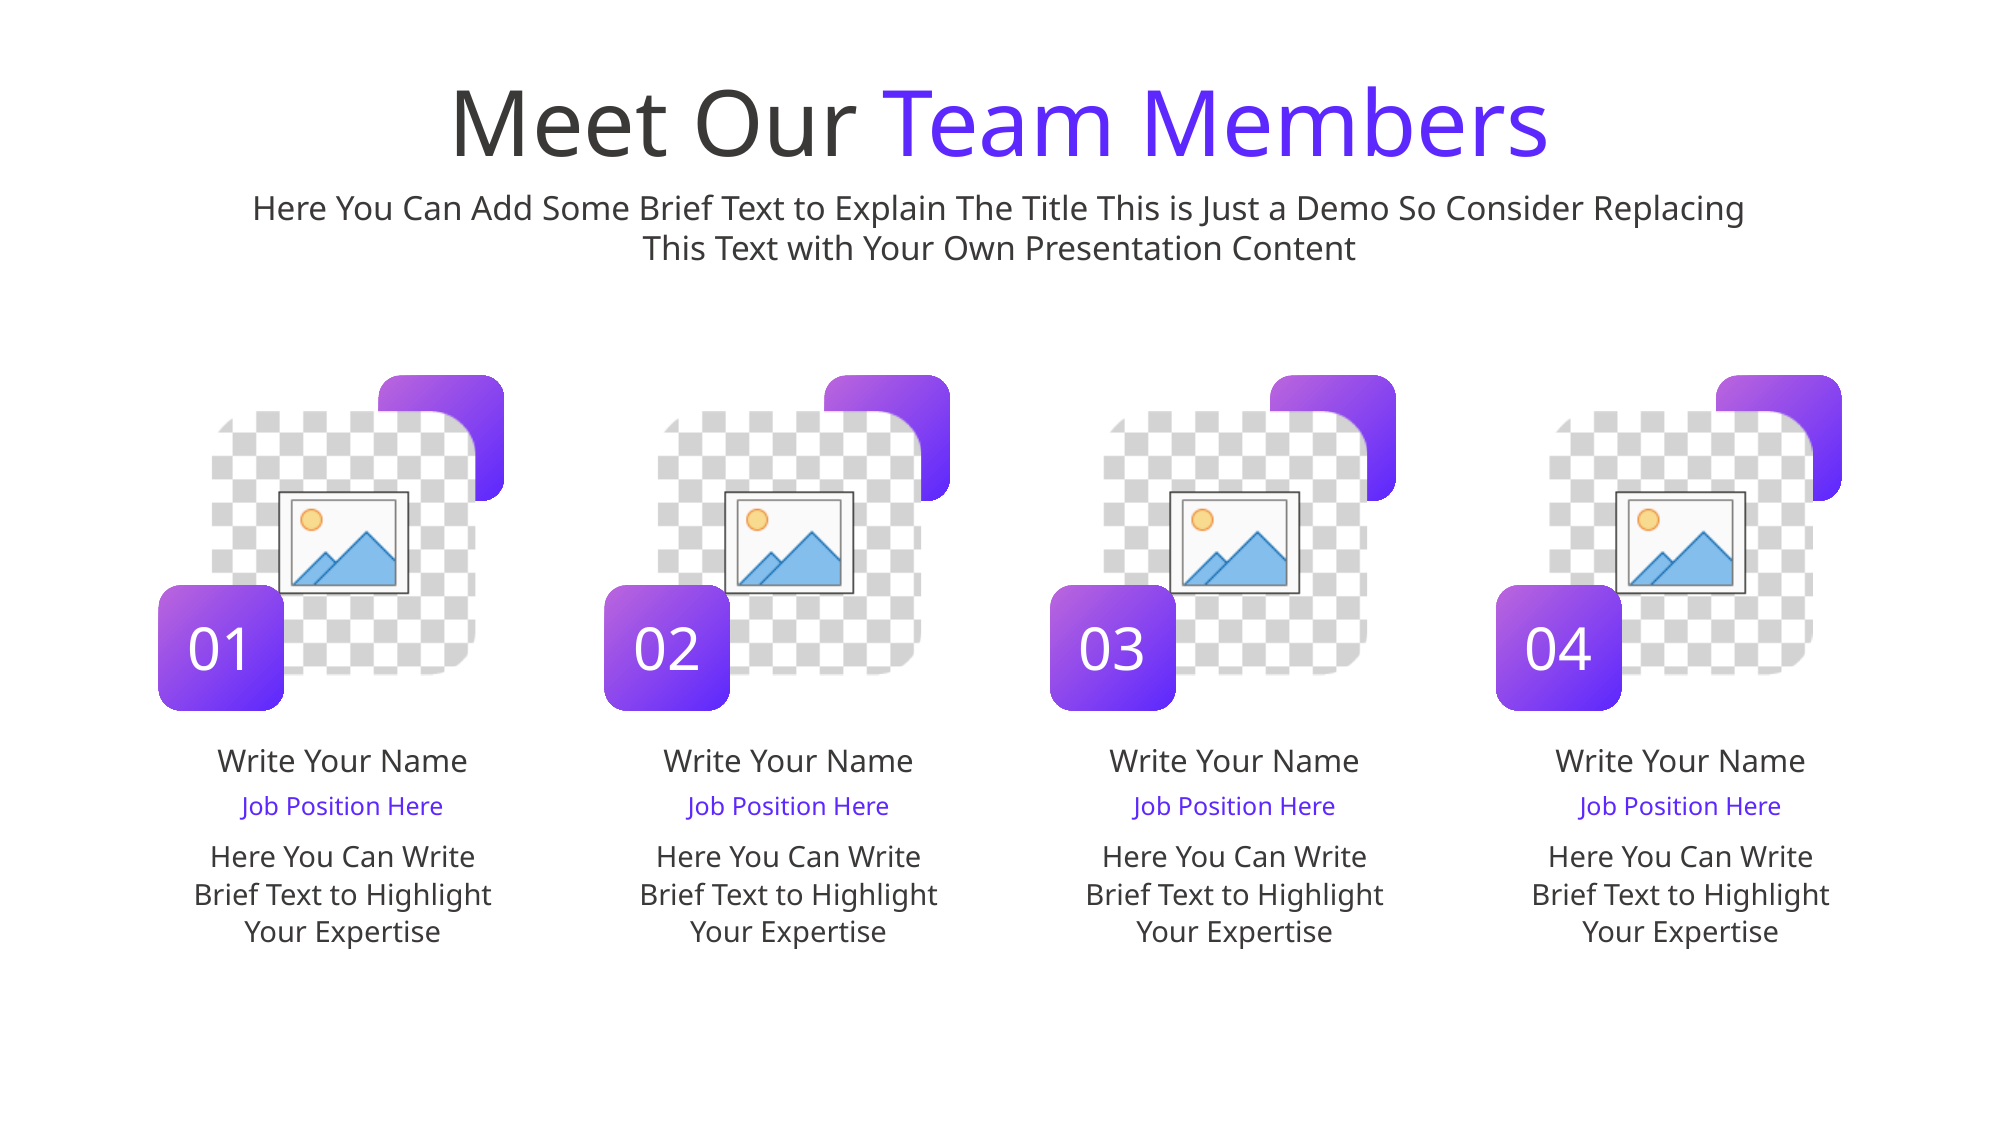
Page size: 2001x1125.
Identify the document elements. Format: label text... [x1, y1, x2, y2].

text_box Here You Can Add Some Brief Text to Explain The Title This is Just a Demo So Consider Replacing This Text with Your Own Presentation Content [232, 179, 1768, 275]
text_box Here You Can Write Brief Text to Highlight Your Expertise [606, 828, 971, 956]
text_box [1050, 585, 1176, 711]
text_box [158, 585, 284, 711]
text_box [378, 375, 504, 501]
text_box Here You Can Write Brief Text to Highlight Your Expertise [160, 828, 525, 956]
text_box Meet Our Team Members [232, 57, 1768, 179]
picture [1549, 411, 1813, 676]
picture [657, 411, 922, 676]
text_box [1270, 375, 1396, 501]
text_box Job Position Here [1498, 787, 1863, 828]
picture [211, 411, 476, 676]
text_box Job Position Here [160, 787, 525, 828]
text_box Job Position Here [1052, 787, 1417, 828]
text_box 04 [1510, 604, 1608, 691]
text_box [1496, 585, 1622, 711]
text_box 02 [618, 604, 717, 691]
text_box Write Your Name [1052, 734, 1417, 787]
text_box [1716, 375, 1842, 501]
picture [1103, 411, 1368, 676]
text_box Job Position Here [606, 787, 971, 828]
text_box 01 [172, 604, 271, 691]
text_box Here You Can Write Brief Text to Highlight Your Expertise [1052, 828, 1417, 956]
text_box Write Your Name [160, 734, 525, 787]
text_box Here You Can Write Brief Text to Highlight Your Expertise [1498, 828, 1863, 956]
text_box 03 [1063, 604, 1162, 691]
text_box Write Your Name [606, 734, 971, 787]
text_box [824, 375, 950, 501]
text_box Write Your Name [1498, 734, 1863, 787]
text_box [604, 585, 730, 711]
